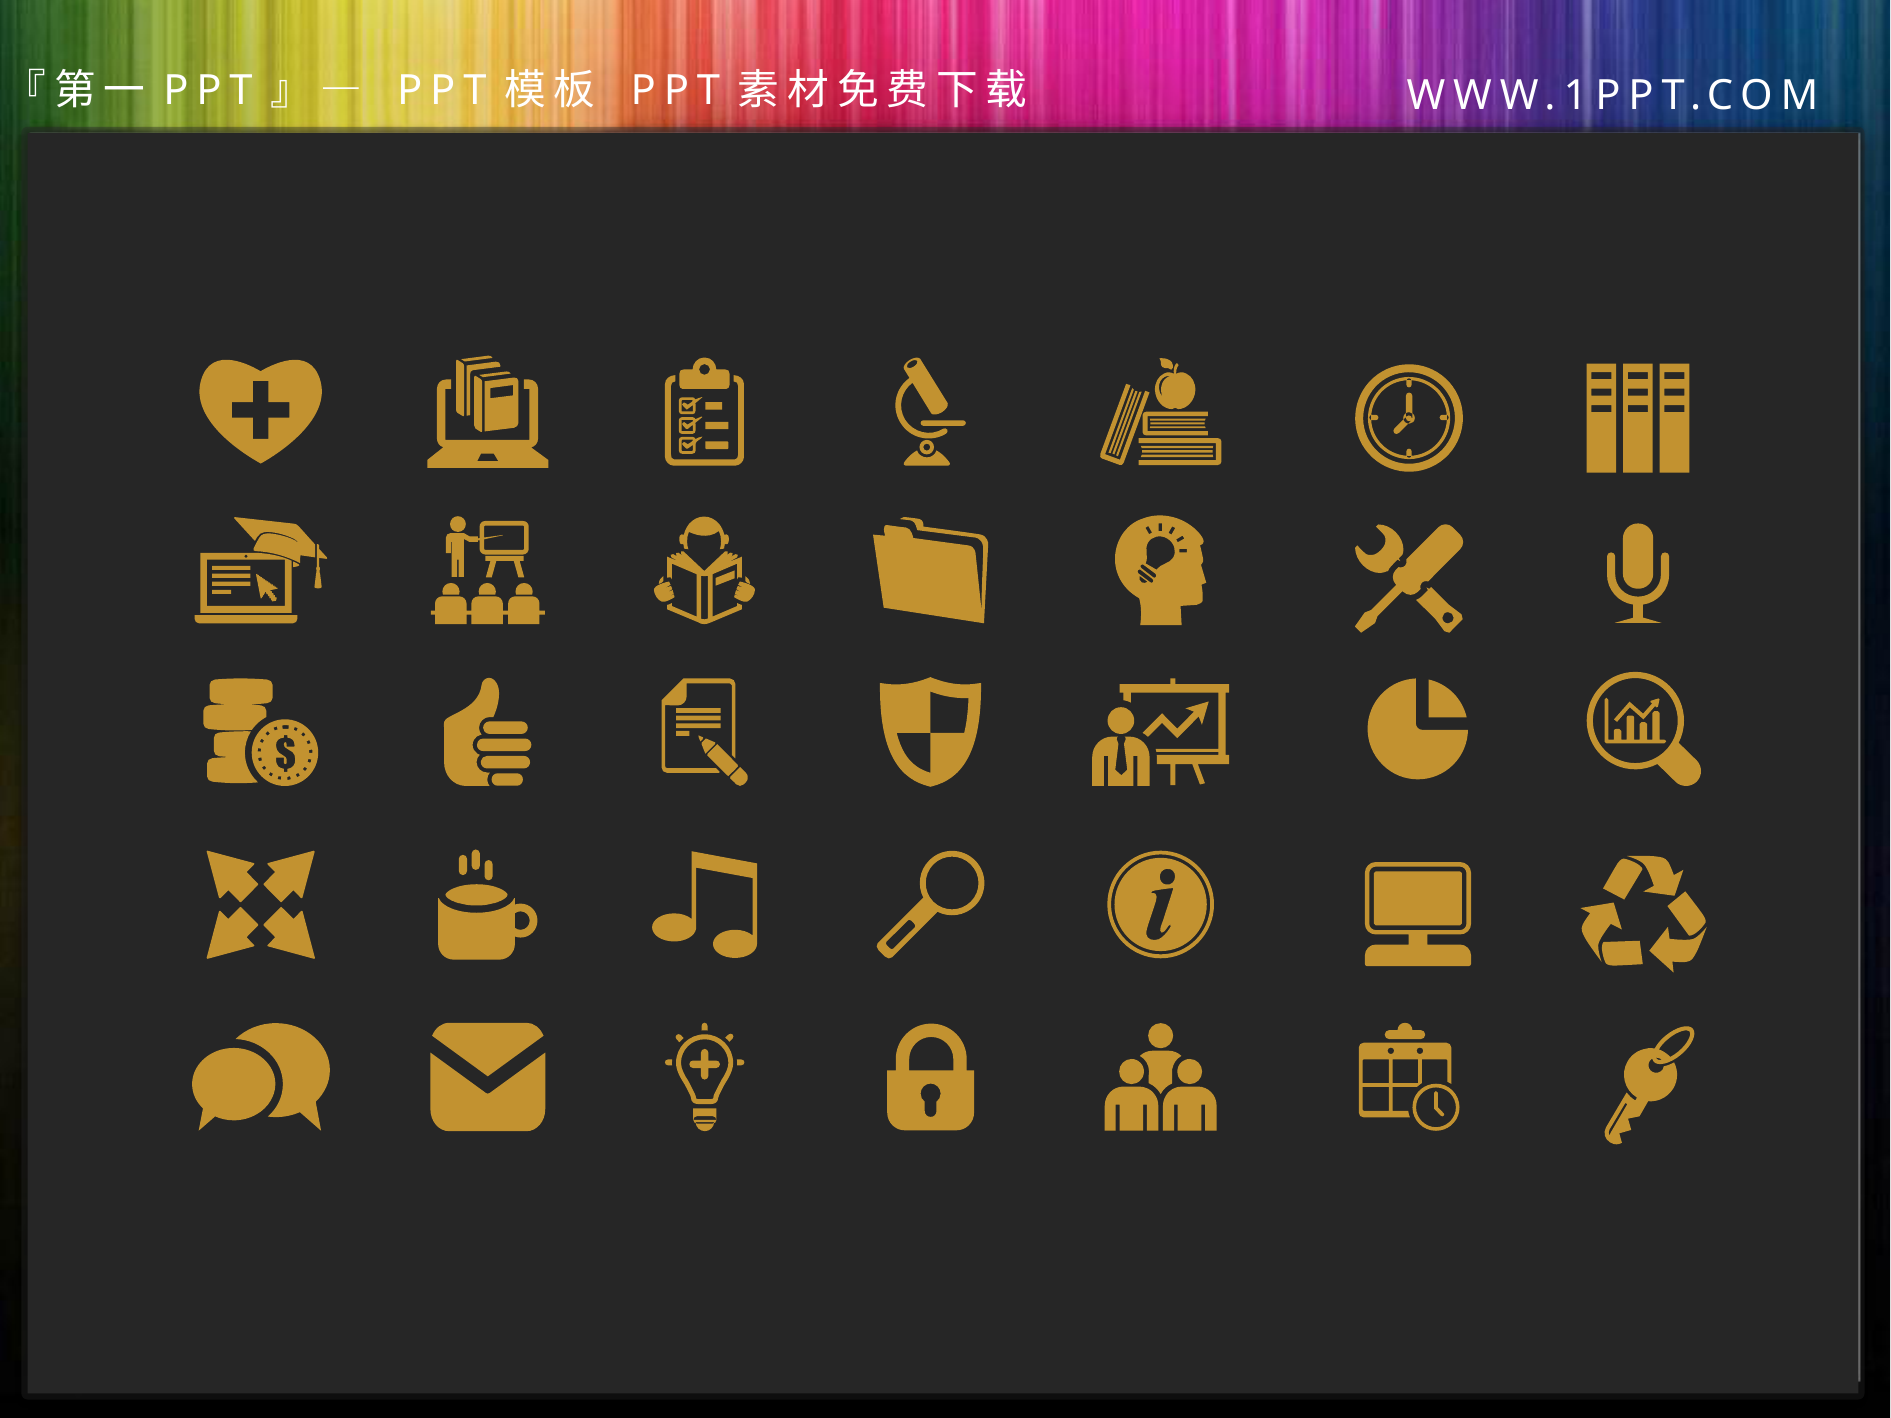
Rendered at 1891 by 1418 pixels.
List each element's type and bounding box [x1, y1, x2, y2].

text_box [450, 516, 466, 532]
text_box [736, 1059, 745, 1066]
text_box [652, 851, 758, 958]
text_box [675, 1034, 684, 1043]
text_box [1092, 736, 1150, 786]
text_box [679, 357, 730, 389]
text_box [479, 371, 511, 378]
text_box [430, 1022, 546, 1132]
text_box [1115, 515, 1207, 626]
text_box [438, 898, 538, 960]
text_box [192, 1047, 276, 1131]
text_box [483, 721, 528, 734]
text_box [1104, 1086, 1159, 1131]
text_box [1364, 862, 1472, 967]
text_box [1119, 1058, 1144, 1085]
text_box [667, 551, 742, 625]
text_box [466, 361, 501, 416]
text_box [474, 375, 483, 432]
text_box [1659, 363, 1690, 473]
text_box [879, 677, 982, 787]
text_box [199, 359, 322, 464]
text_box [263, 850, 315, 903]
text_box [1623, 363, 1653, 473]
text_box [484, 860, 493, 881]
text_box [445, 884, 508, 906]
text_box [491, 773, 523, 786]
text_box [427, 379, 549, 468]
text_box [471, 849, 480, 870]
text_box [895, 357, 948, 455]
text_box [903, 450, 950, 466]
text_box [1119, 678, 1230, 786]
text_box [263, 906, 315, 959]
text_box [476, 738, 532, 752]
text_box [1586, 671, 1702, 786]
text_box [515, 582, 533, 595]
text_box [1358, 1042, 1452, 1118]
text_box [876, 850, 985, 959]
picture [0, 0, 1891, 1418]
text_box [1100, 383, 1208, 465]
text_box [194, 615, 298, 624]
text_box [1412, 1083, 1460, 1131]
text_box [701, 1022, 708, 1031]
text_box [203, 678, 273, 784]
text_box [458, 854, 468, 876]
text_box [235, 1023, 330, 1131]
text_box [200, 517, 328, 613]
text_box [734, 576, 755, 602]
text_box [1107, 707, 1135, 734]
text_box [693, 1108, 717, 1132]
text_box [664, 375, 744, 466]
text_box [1586, 363, 1617, 473]
text_box [461, 355, 493, 362]
text_box [1622, 523, 1654, 589]
text_box [664, 1059, 673, 1066]
text_box [206, 906, 259, 959]
text_box [206, 850, 259, 903]
text_box [1384, 1022, 1426, 1040]
text_box [676, 1034, 734, 1105]
text_box [653, 576, 675, 602]
text_box [1154, 358, 1196, 410]
text_box [887, 1023, 975, 1131]
text_box [442, 582, 460, 595]
text_box [1138, 438, 1222, 466]
text_box [679, 516, 729, 550]
text_box [661, 678, 748, 786]
text_box [251, 719, 319, 786]
text_box [873, 516, 989, 624]
text_box [1579, 855, 1708, 973]
text_box [1177, 1058, 1203, 1085]
text_box [1367, 678, 1468, 780]
text_box [480, 755, 531, 769]
text_box [443, 677, 500, 786]
text_box [430, 596, 545, 625]
text_box [1354, 524, 1464, 633]
text_box [725, 1033, 734, 1042]
text_box [1162, 1086, 1217, 1131]
text_box [1607, 552, 1670, 623]
text_box [920, 420, 966, 426]
text_box [478, 582, 496, 595]
text_box [1355, 364, 1463, 472]
text_box [445, 520, 529, 578]
text_box [1148, 1023, 1174, 1049]
text_box [1139, 1050, 1182, 1095]
text_box [456, 359, 465, 417]
text_box [484, 377, 519, 432]
text_box [1107, 850, 1214, 959]
text_box [1604, 1026, 1695, 1145]
